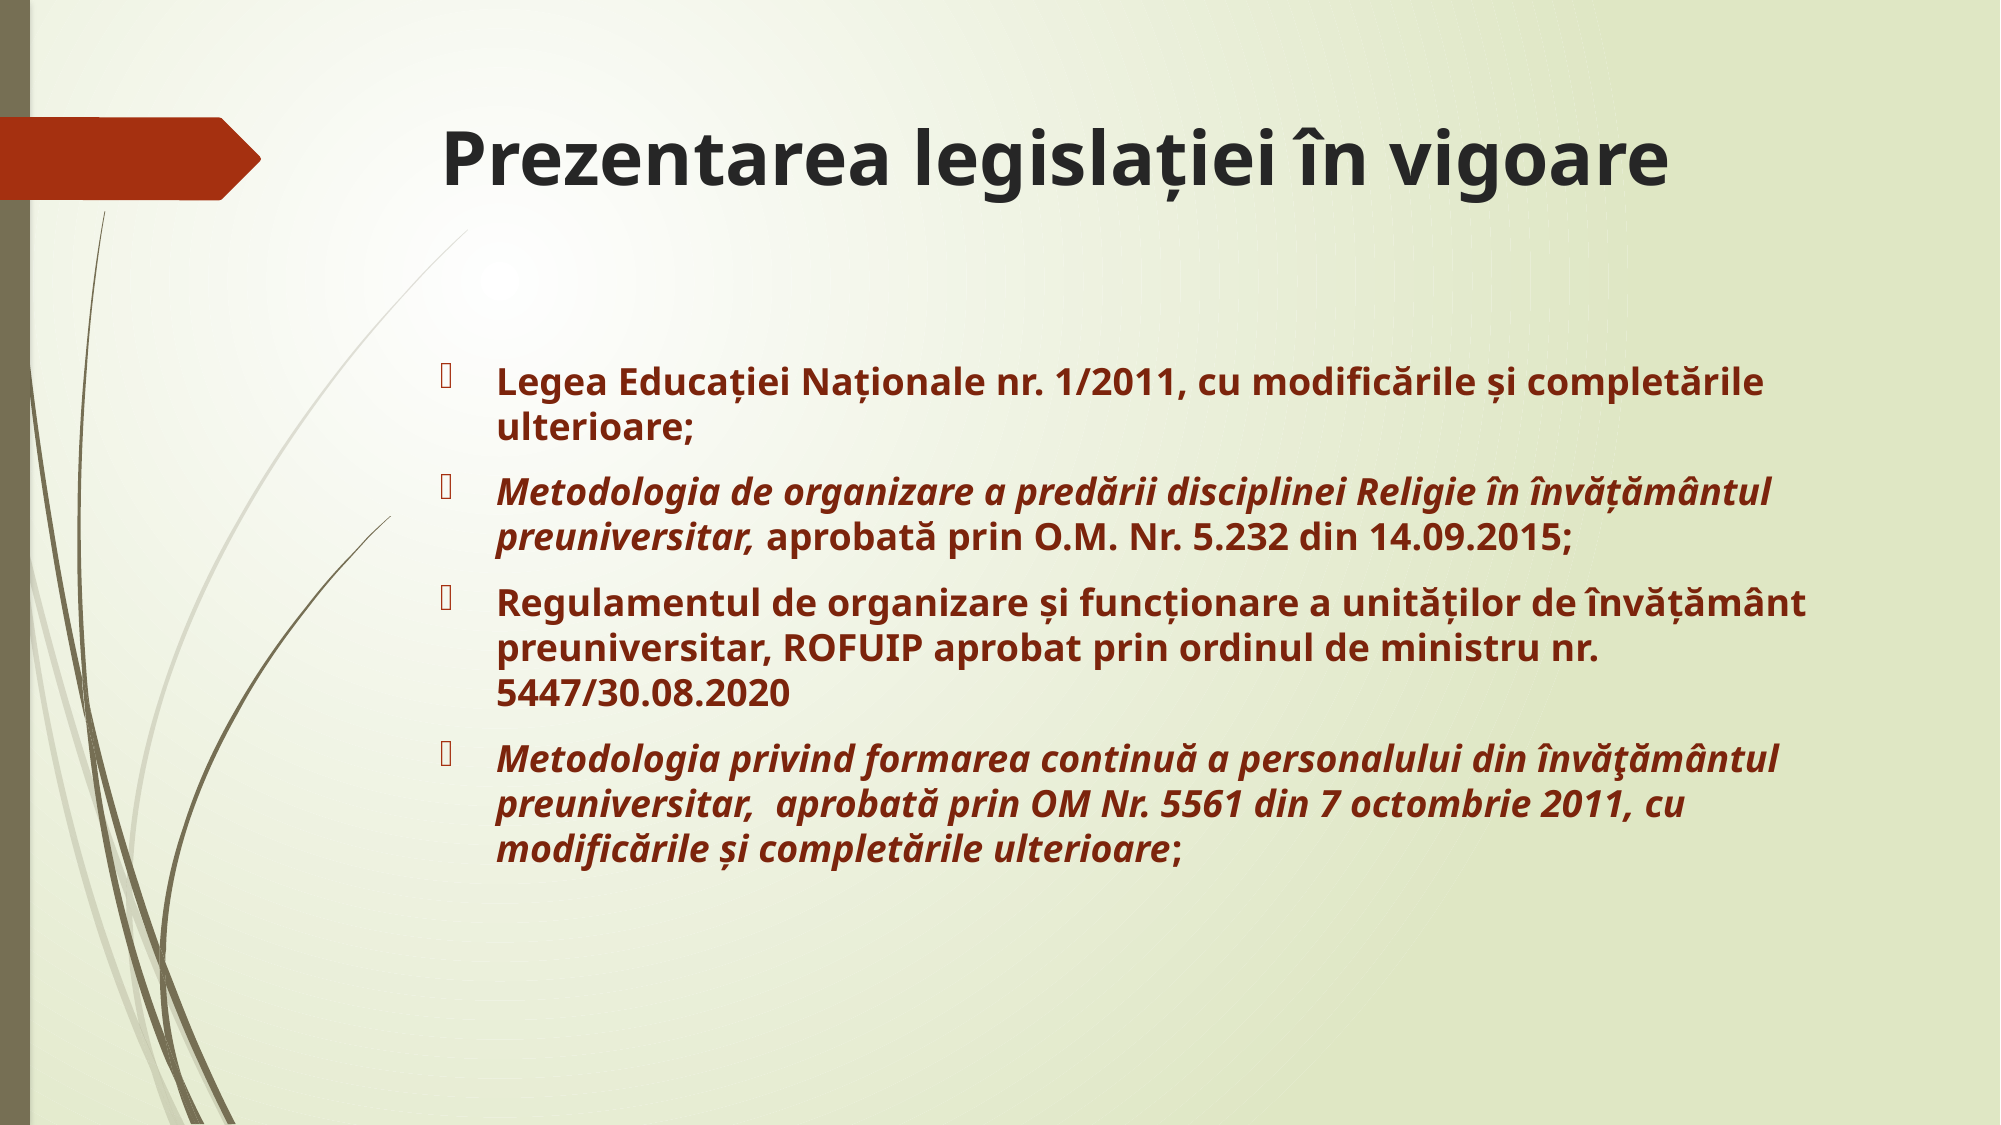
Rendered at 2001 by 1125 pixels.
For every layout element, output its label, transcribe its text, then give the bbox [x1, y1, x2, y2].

title Prezentarea legislației în vigoare [425, 102, 1888, 313]
list Legea Educației Naționale nr. 1/2011, cu modificările și completările ulterioare; Metodologia de organizare a predării disciplinei Religie în învăţământul preuniversitar, aprobată prin O.M. Nr. 5.232 din 14.09.2015; Regulamentul de organizare și funcționare a unităților de învățământ preuniversitar, ROFUIP aprobat prin ordinul de ministru nr. 5447/30.08.2020 Metodologia privind formarea continuă a personalului din învăţământul preuniversitar, aprobată prin OM Nr. 5561 din 7 octombrie 2011, cu modificările și completările ulterioare; [424, 350, 1888, 970]
